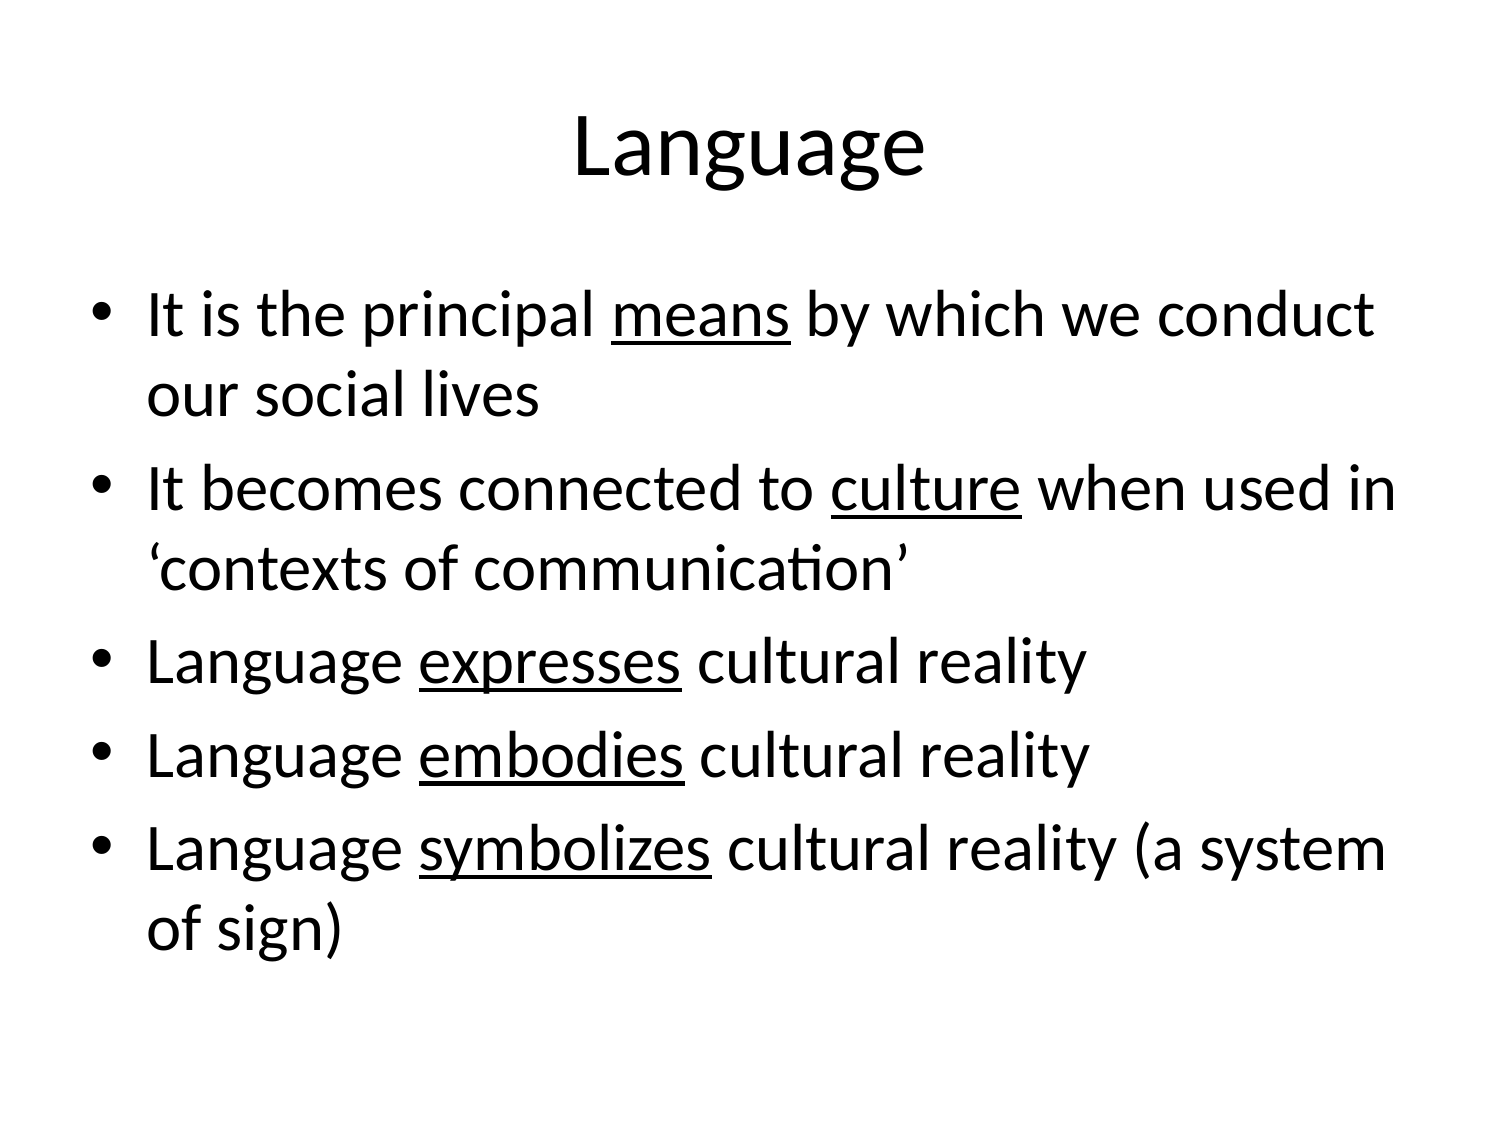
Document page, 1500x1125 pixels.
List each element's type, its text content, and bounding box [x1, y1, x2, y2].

title Language [75, 45, 1425, 233]
list It is the principal means by which we conduct our social lives It becomes connected to culture when used in ‘contexts of communication’ Language expresses cultural reality Language embodies cultural reality Language symbolizes cultural reality (a system of sign) [75, 262, 1425, 1005]
